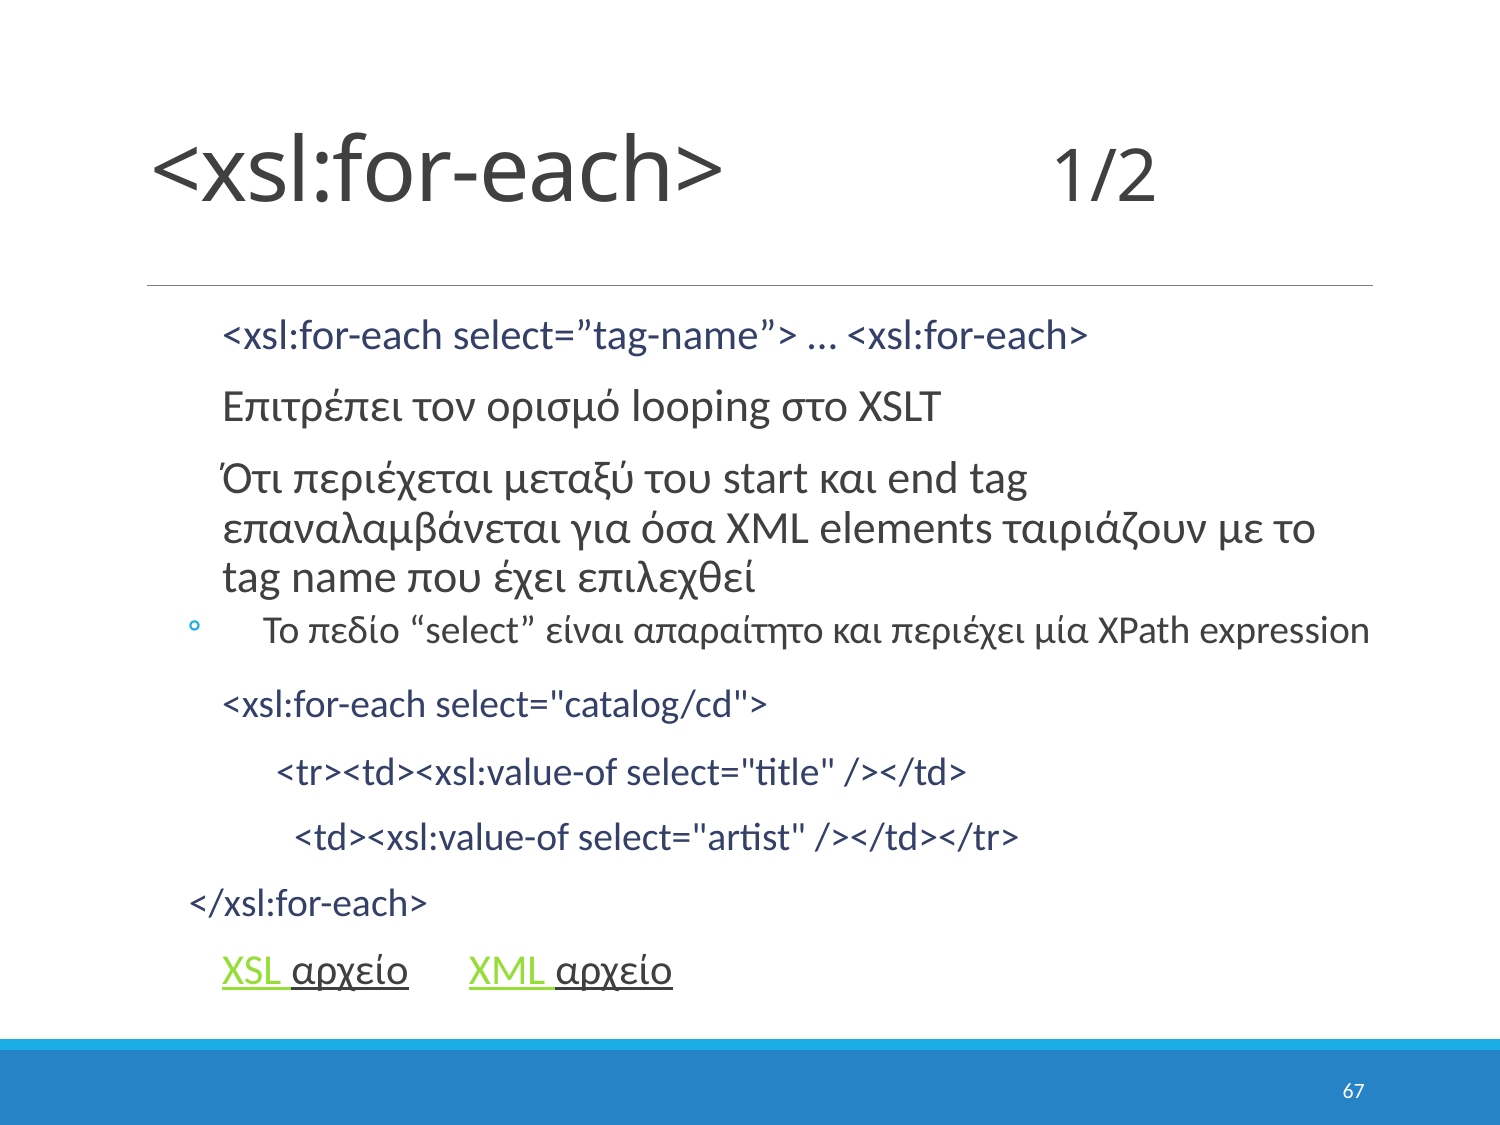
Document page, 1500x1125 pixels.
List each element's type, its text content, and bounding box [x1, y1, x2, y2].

list <xsl:for-each select=”tag-name”> … <xsl:for-each> Επιτρέπει τον ορισμό looping στο XSLT Ότι περιέχεται μεταξύ του start και end tag επαναλαμβάνεται για όσα XML elements ταιριάζουν με το tag name που έχει επιλεχθεί Το πεδίο “select” είναι απαραίτητο και περιέχει μία XPath expression <xsl:for-each select="catalog/cd"> <tr><td><xsl:value-of select="title" /></td> <td><xsl:value-of select="artist" /></td></tr> </xsl:for-each> XSL αρχείο XML αρχείο [135, 304, 1373, 1029]
slide_number 67 [1218, 1059, 1380, 1120]
title <xsl:for-each> 1/2 [135, 43, 1373, 227]
